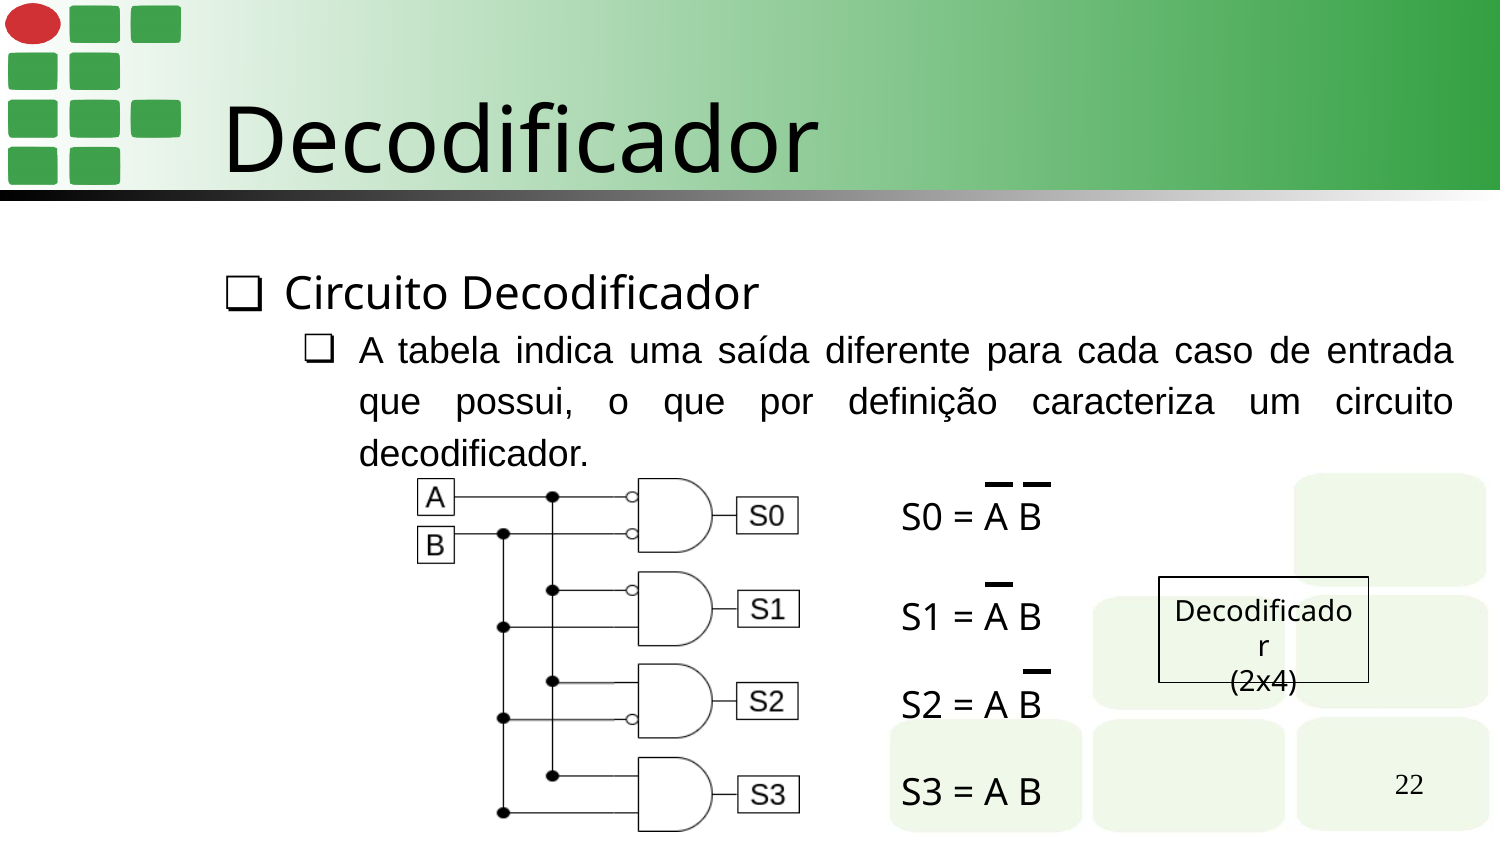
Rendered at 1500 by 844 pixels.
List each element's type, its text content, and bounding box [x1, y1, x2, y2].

picture [803, 441, 1495, 835]
text_box Circuito Decodificador A tabela indica uma saída diferente para cada caso de entrada que possui, o que por definição caracteriza um circuito decodificador. [193, 248, 1469, 439]
text_box Decodificador [206, 26, 1468, 207]
slide_number ‹#› [1368, 768, 1425, 827]
text_box S2 = A B [886, 666, 1083, 732]
text_box S3 = A B [886, 753, 1083, 820]
picture [5, 3, 181, 185]
text_box S1 = A B [886, 578, 1083, 645]
text_box Decodificador (2x4) [1158, 576, 1369, 683]
text_box S0 = A B [886, 478, 1083, 545]
picture [417, 478, 800, 832]
